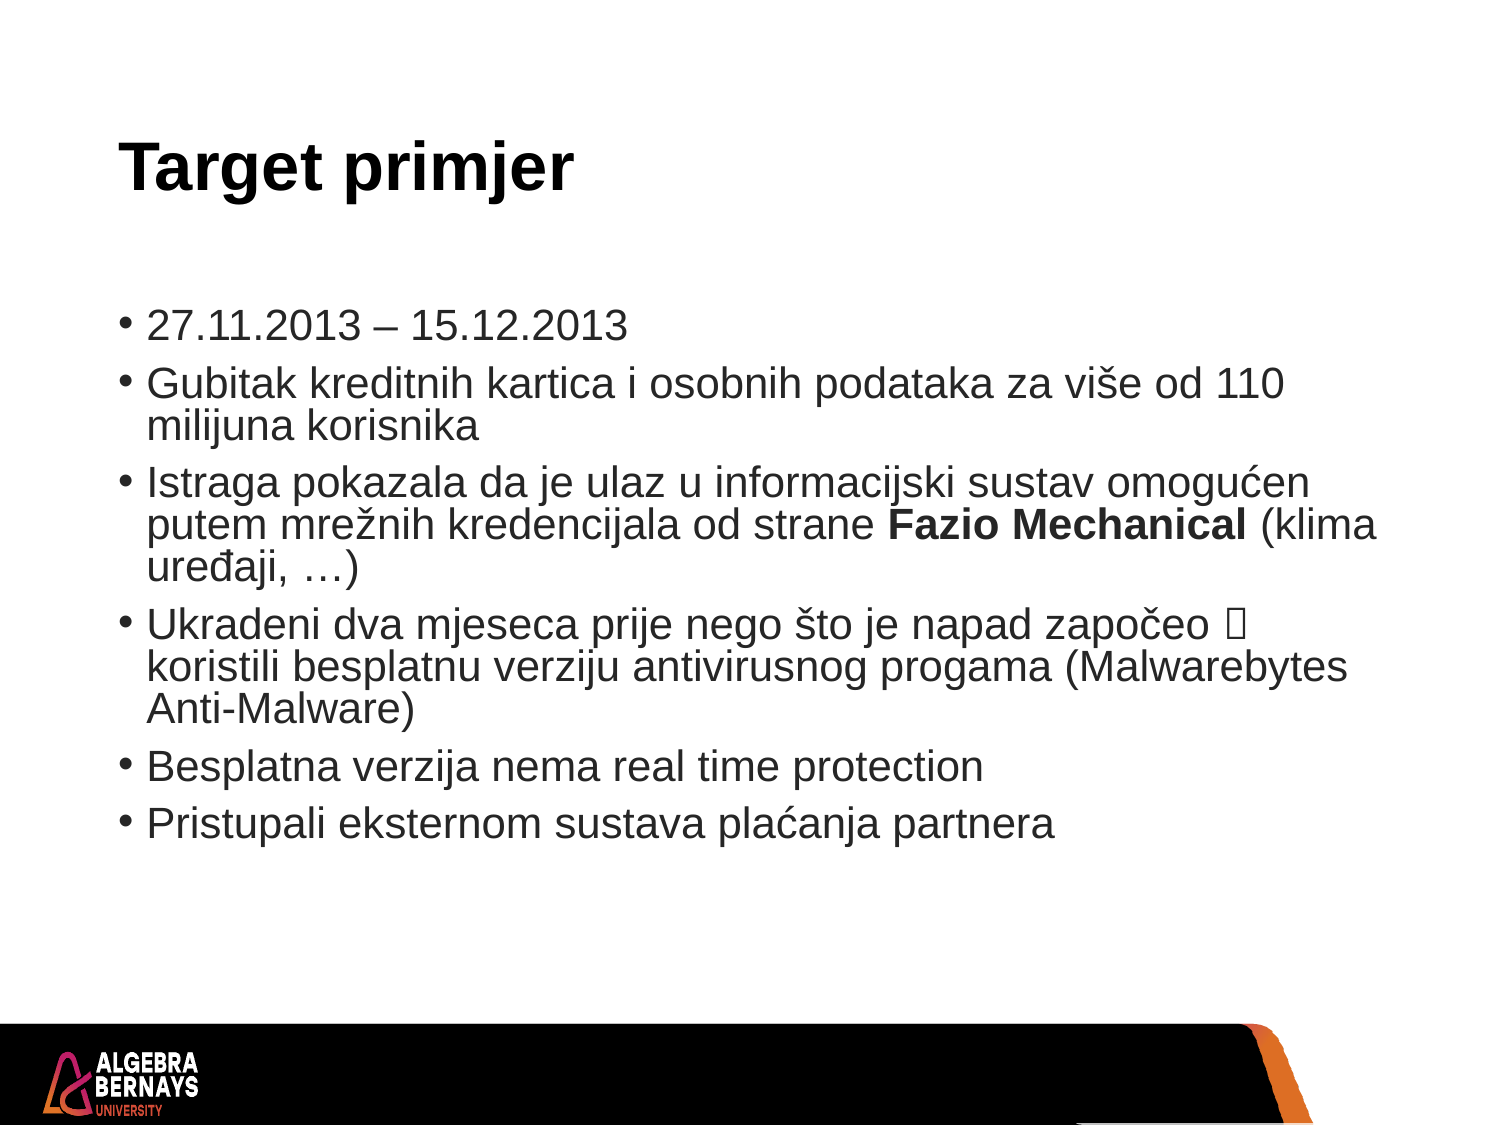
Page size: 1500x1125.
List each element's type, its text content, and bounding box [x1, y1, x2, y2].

list 27.11.2013 – 15.12.2013 Gubitak kreditnih kartica i osobnih podataka za više od 110 milijuna korisnika Istraga pokazala da je ulaz u informacijski sustav omogućen putem mrežnih kredencijala od strane Fazio Mechanical (klima uređaji, …) Ukradeni dva mjeseca prije nego što je napad započeo  koristili besplatnu verziju antivirusnog progama (Malwarebytes Anti-Malware) Besplatna verzija nema real time protection Pristupali eksternom sustava plaćanja partnera [103, 299, 1397, 1014]
title Target primjer [103, 59, 1397, 278]
picture [0, 1023, 1468, 1125]
